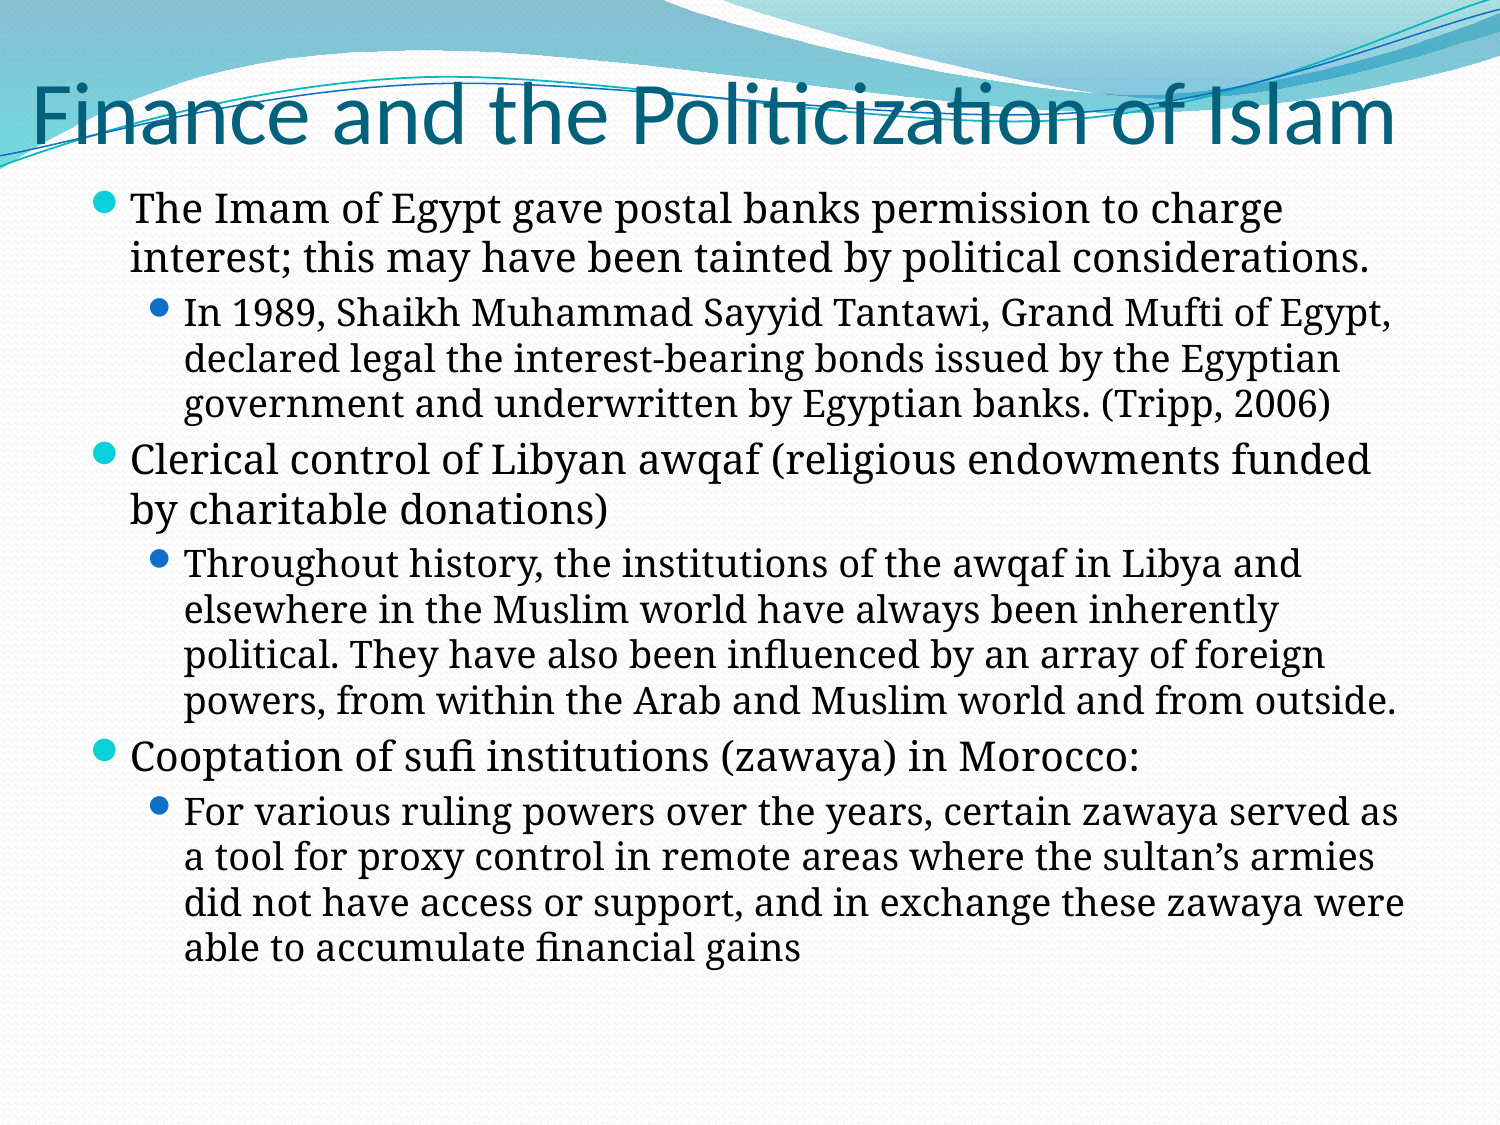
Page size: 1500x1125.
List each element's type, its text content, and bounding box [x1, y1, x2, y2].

title Finance and the Politicization of Islam [31, 24, 1469, 163]
list The Imam of Egypt gave postal banks permission to charge interest; this may have been tainted by political considerations. In 1989, Shaikh Muhammad Sayyid Tantawi, Grand Mufti of Egypt, declared legal the interest-bearing bonds issued by the Egyptian government and underwritten by Egyptian banks. (Tripp, 2006) Clerical control of Libyan awqaf (religious endowments funded by charitable donations) Throughout history, the institutions of the awqaf in Libya and elsewhere in the Muslim world have always been inherently political. They have also been influenced by an array of foreign powers, from within the Arab and Muslim world and from outside. Cooptation of sufi institutions (zawaya) in Morocco: For various ruling powers over the years, certain zawaya served as a tool for proxy control in remote areas where the sultan’s armies did not have access or support, and in exchange these zawaya were able to accumulate financial gains [75, 174, 1425, 1038]
